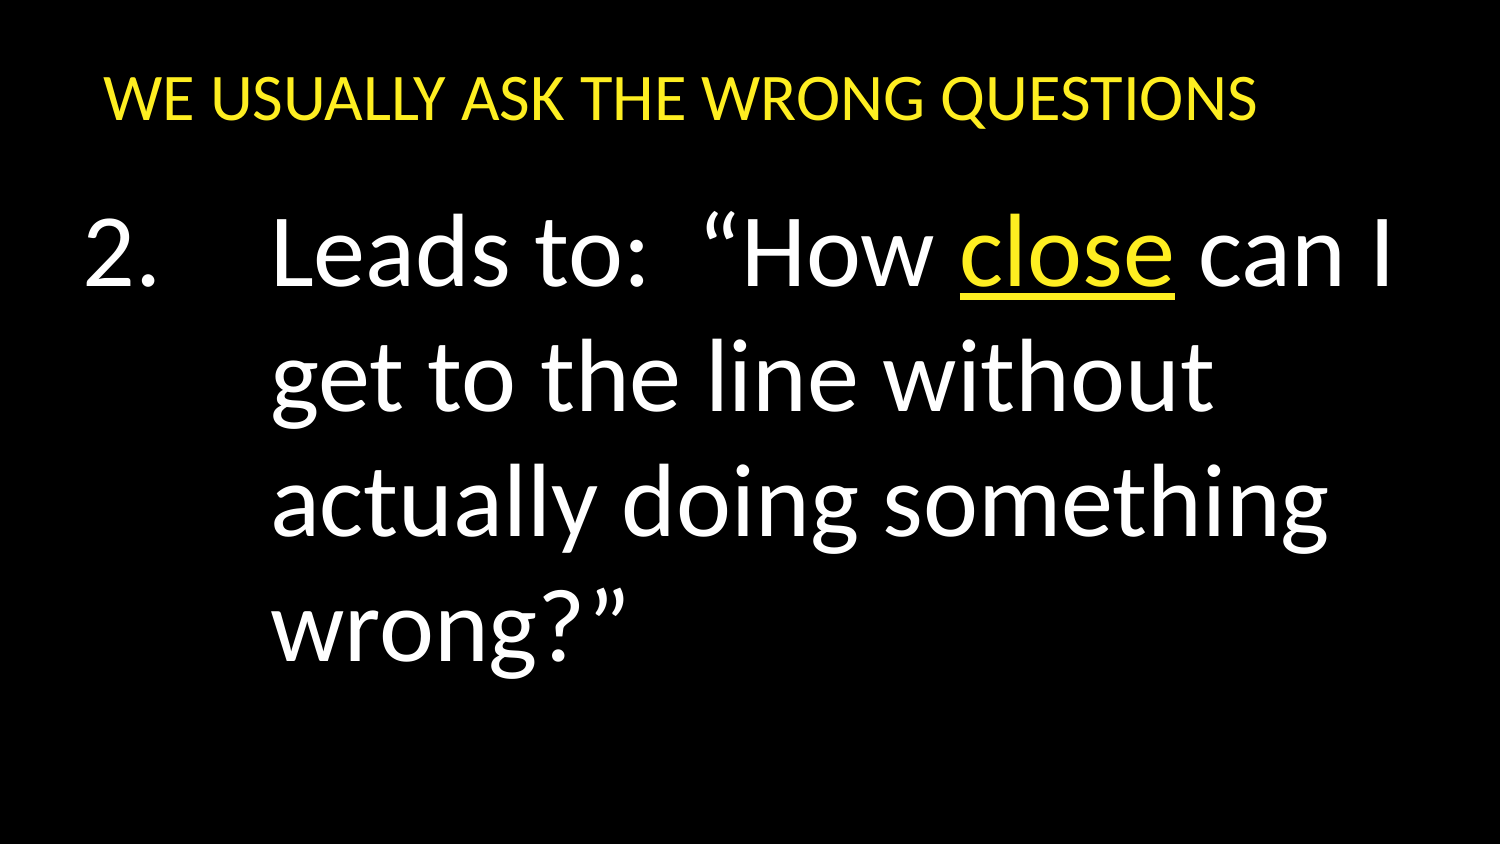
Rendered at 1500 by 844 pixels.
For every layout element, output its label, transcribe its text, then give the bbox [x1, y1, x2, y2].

text_box Leads to: “How close can I get to the line without actually doing something wrong?” [67, 174, 1467, 690]
text_box WE USUALLY ASK THE WRONG QUESTIONS [88, 46, 1320, 141]
